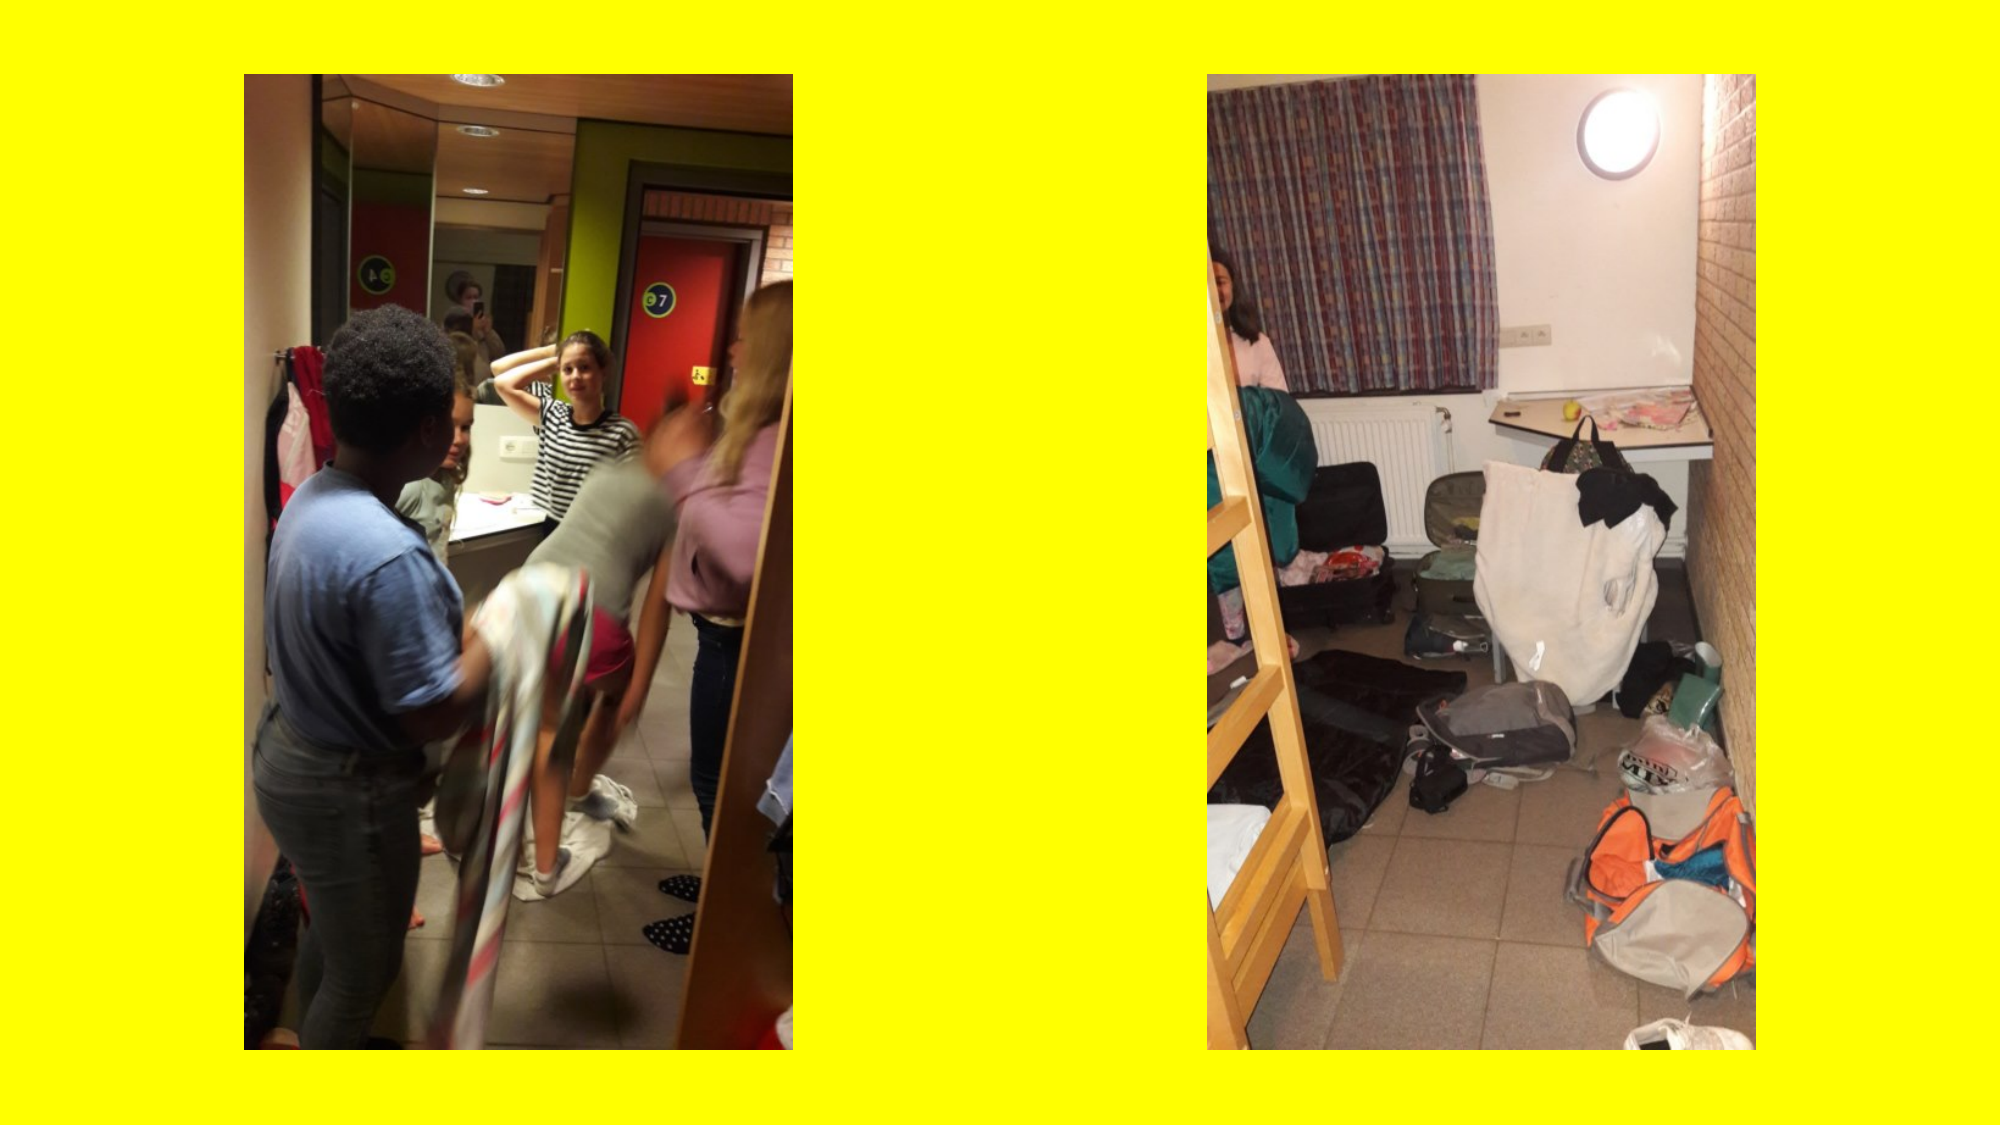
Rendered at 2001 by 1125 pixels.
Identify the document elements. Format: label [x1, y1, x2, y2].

picture [1206, 74, 1756, 1050]
picture [244, 74, 793, 1050]
